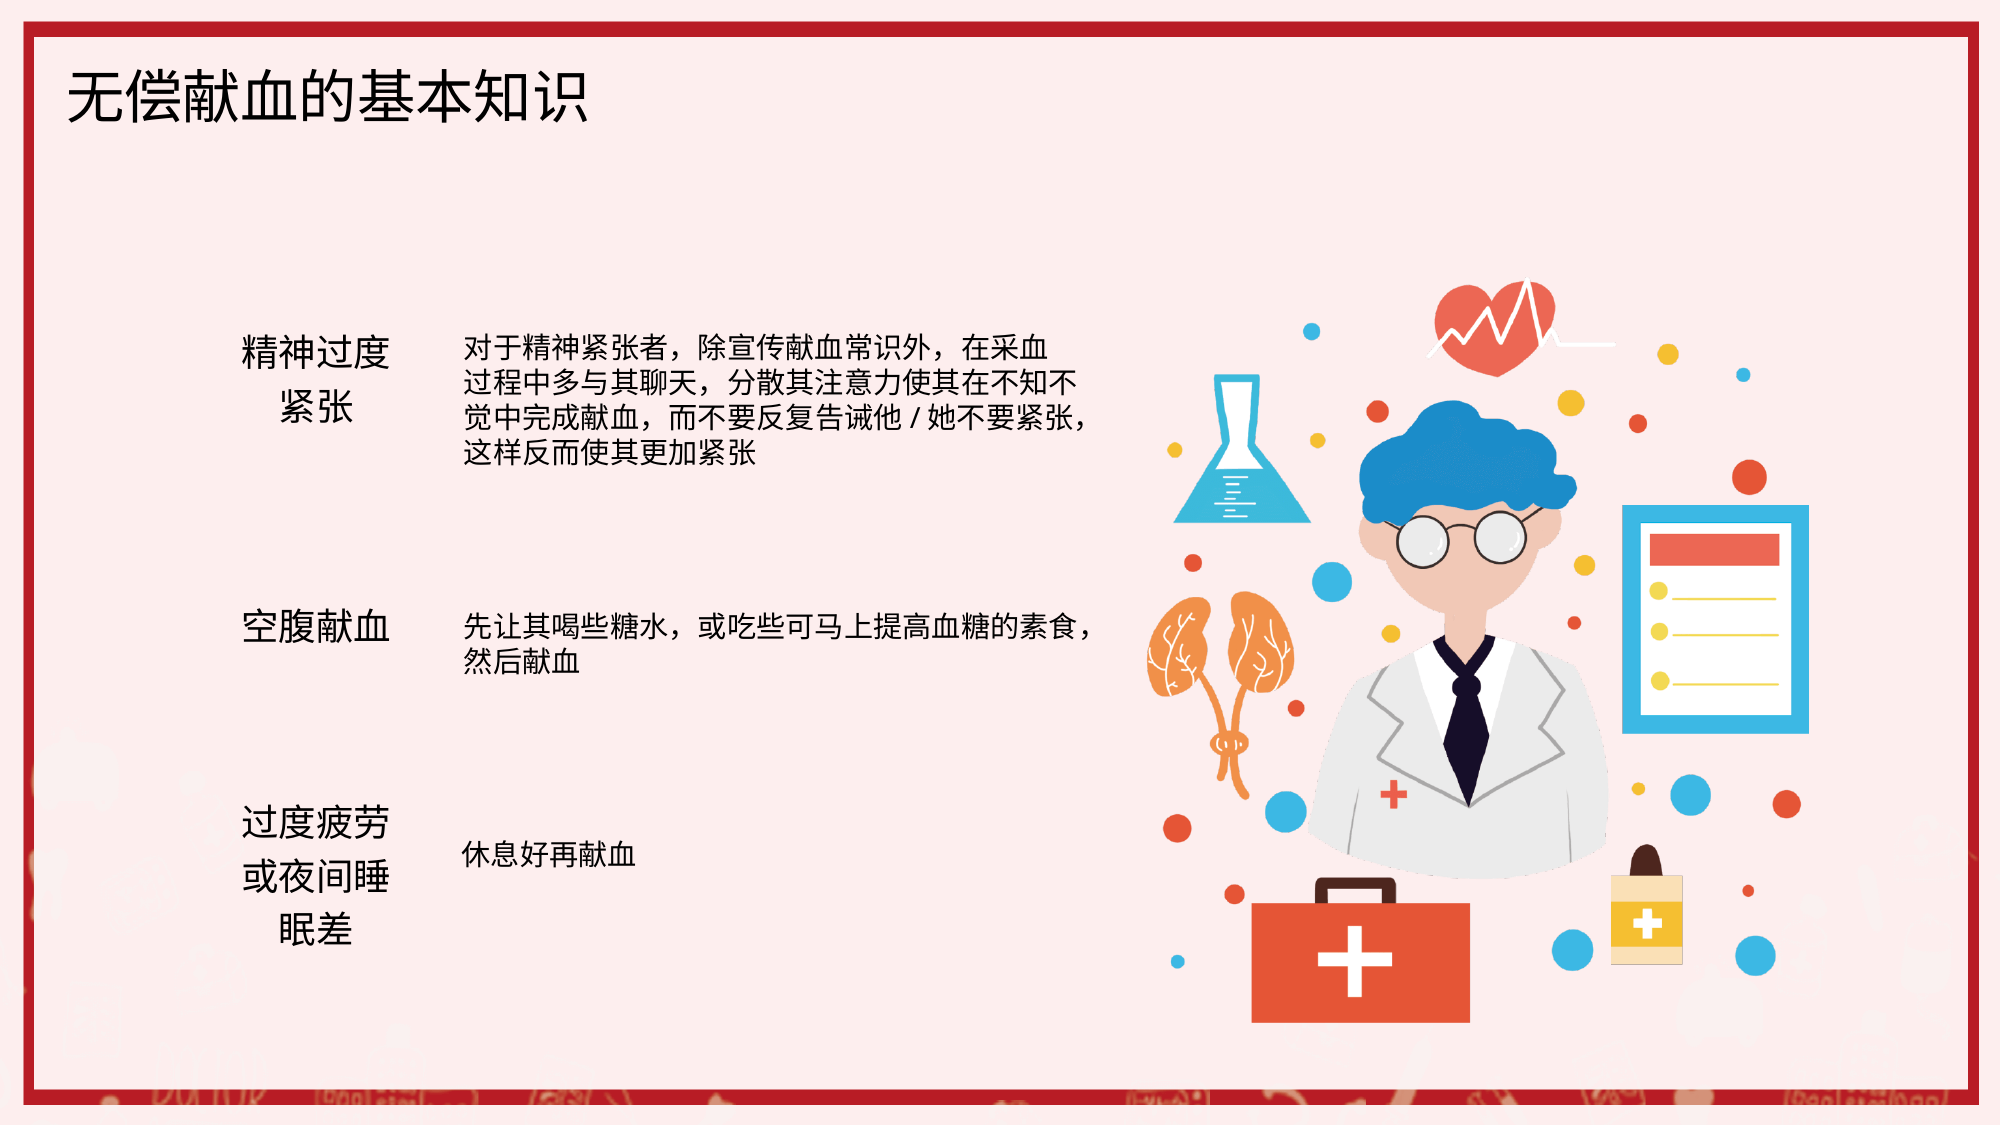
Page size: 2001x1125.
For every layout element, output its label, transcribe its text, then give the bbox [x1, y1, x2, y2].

picture [0, 0, 2000, 1125]
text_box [214, 312, 1082, 959]
text_box 无偿献血的基本知识 [51, 52, 829, 138]
